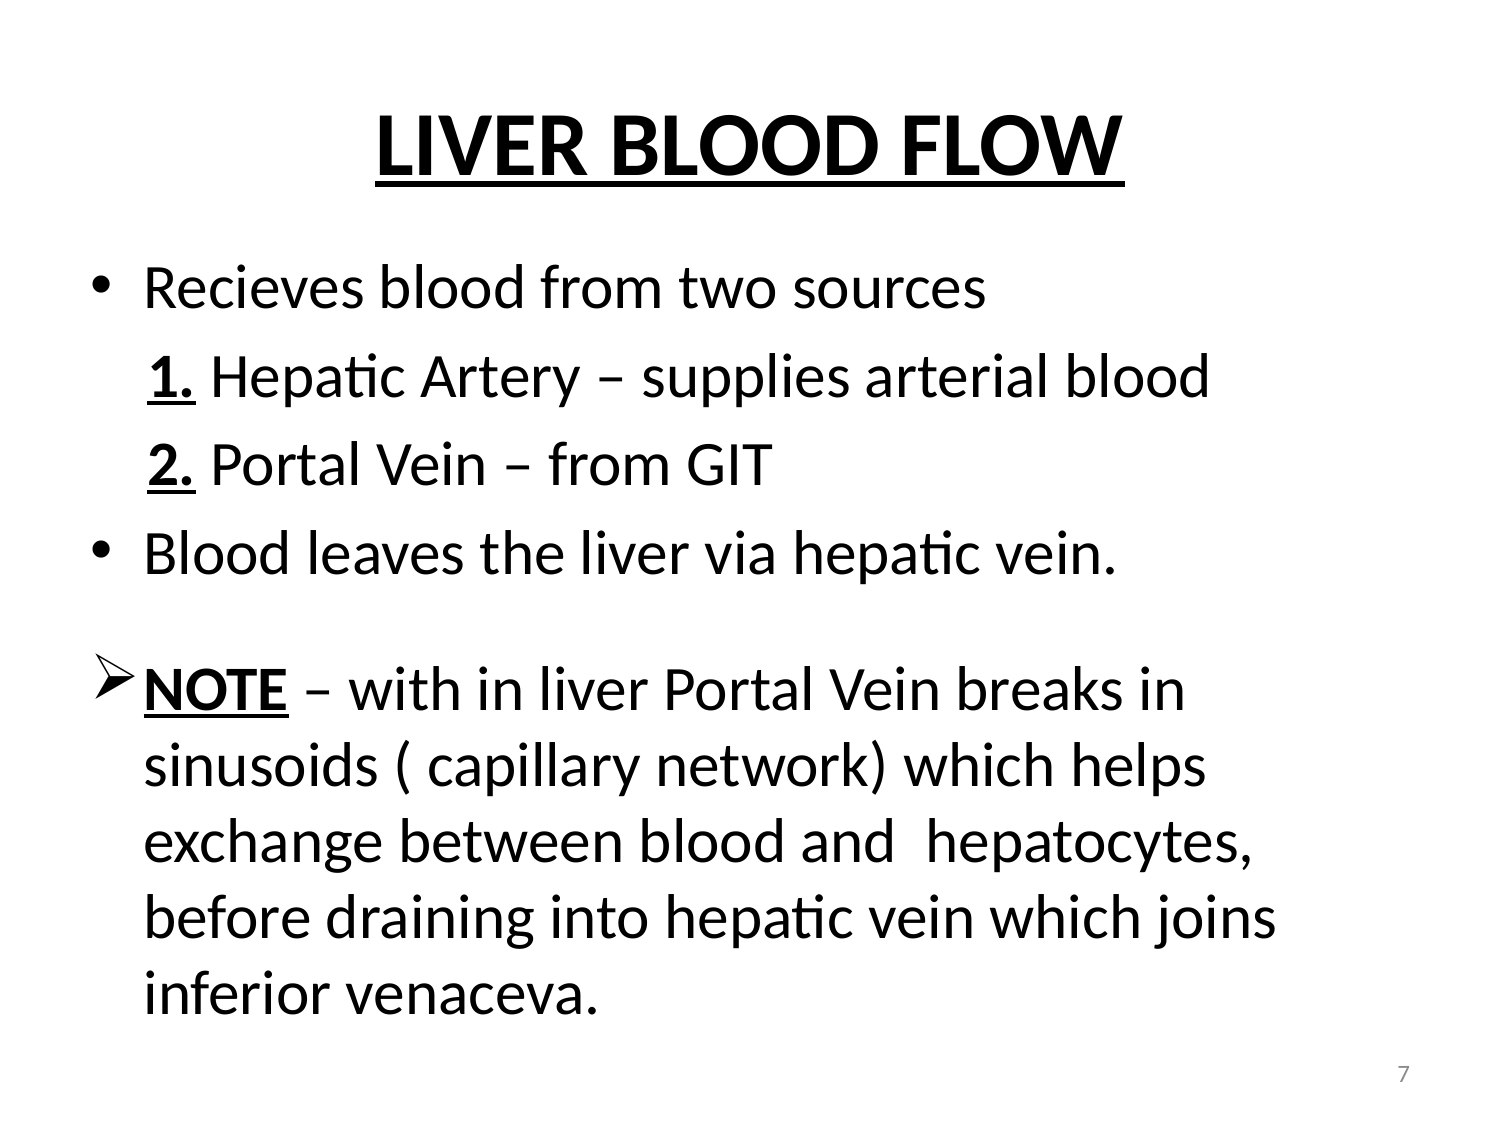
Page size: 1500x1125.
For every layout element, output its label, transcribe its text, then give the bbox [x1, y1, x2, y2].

title LIVER BLOOD FLOW [75, 45, 1425, 233]
list Recieves blood from two sources 1. Hepatic Artery – supplies arterial blood 2. Portal Vein – from GIT Blood leaves the liver via hepatic vein. NOTE – with in liver Portal Vein breaks in sinusoids ( capillary network) which helps exchange between blood and hepatocytes, before draining into hepatic vein which joins inferior venaceva. [75, 237, 1425, 1038]
slide_number 7 [1074, 1042, 1425, 1103]
